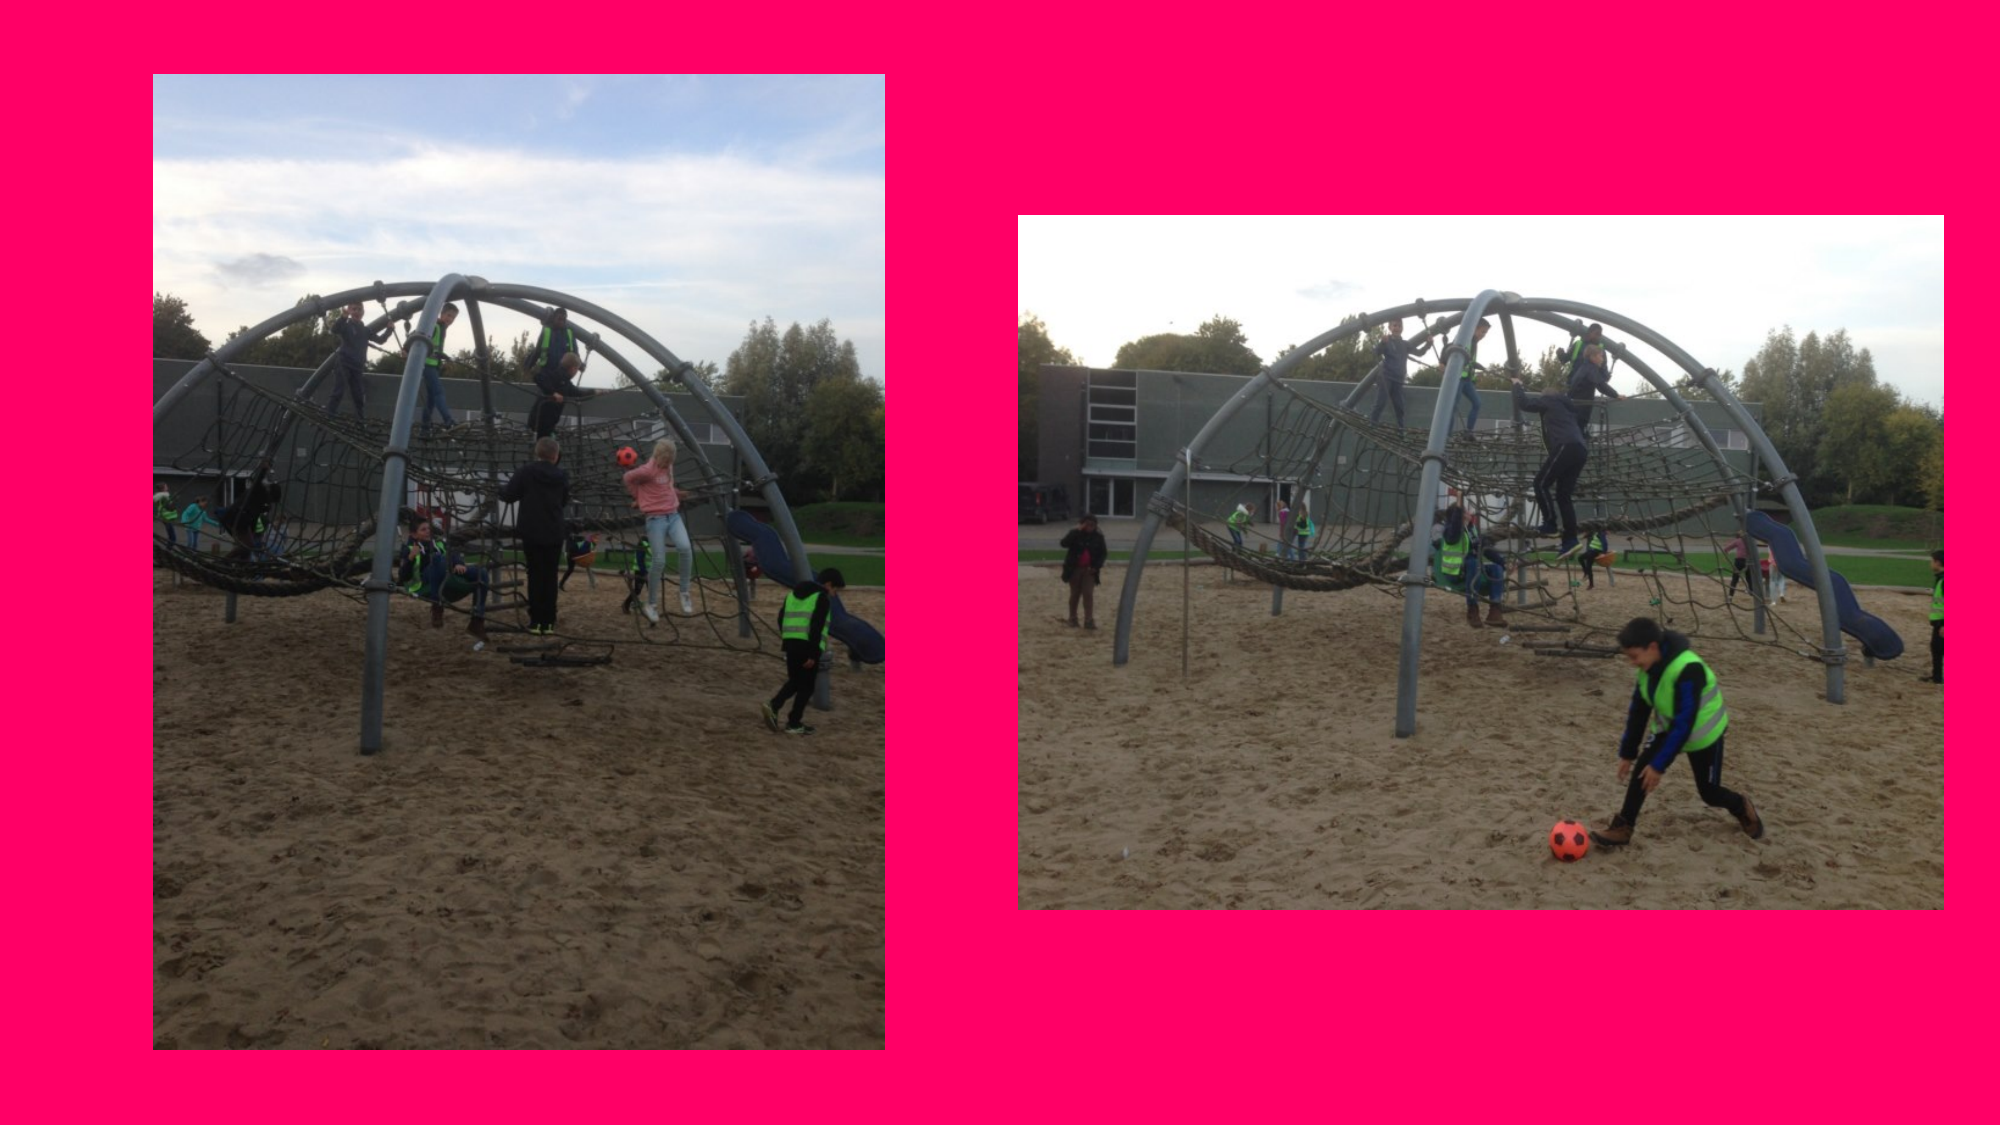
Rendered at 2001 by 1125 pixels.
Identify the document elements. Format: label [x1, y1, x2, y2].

picture [153, 74, 885, 1050]
picture [1018, 215, 1944, 910]
